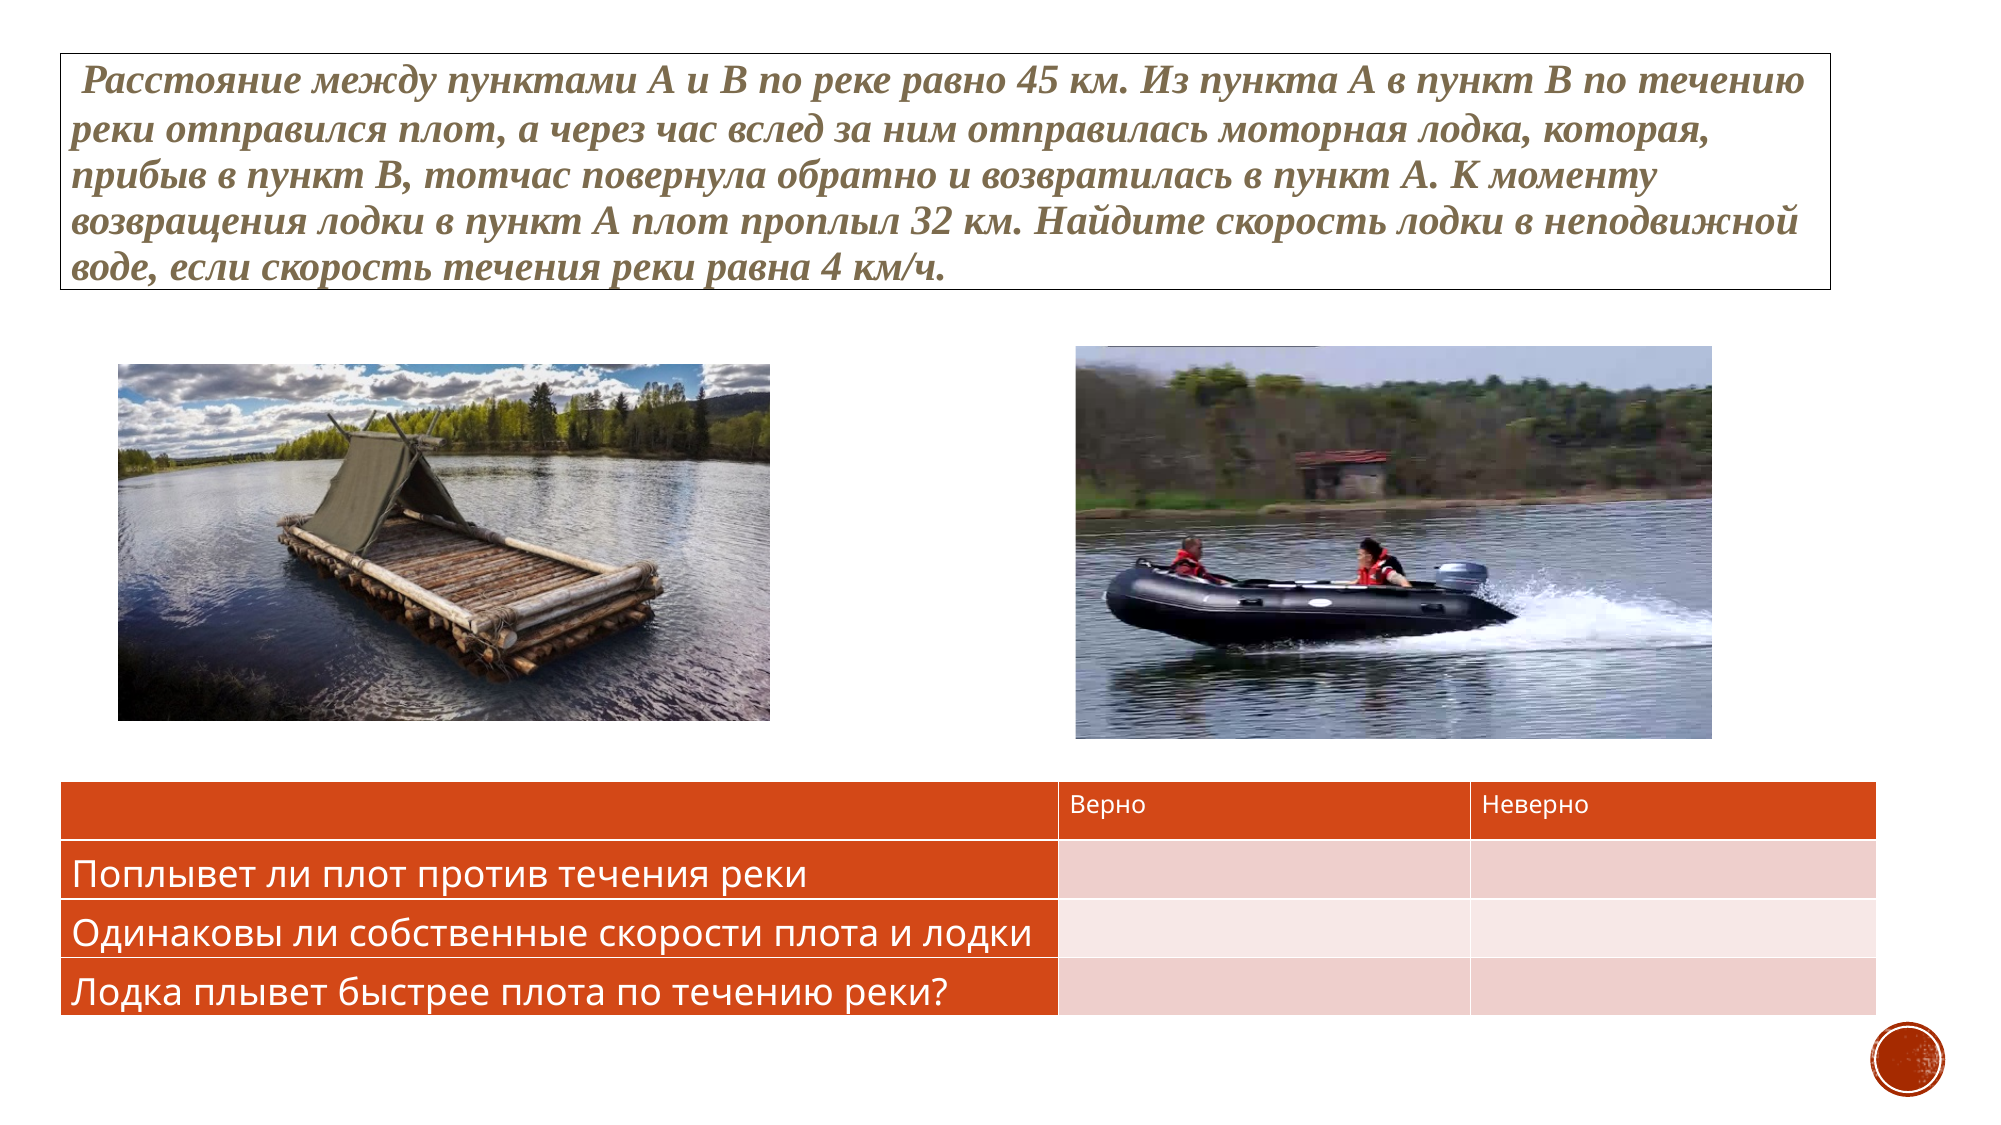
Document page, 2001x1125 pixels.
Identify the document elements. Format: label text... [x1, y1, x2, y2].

table_header Расстояние между пунктами А и В по реке равно 45 км. Из пункта А в пункт В по течению реки отправился плот, а через час вслед за ним отправилась моторная лодка, которая, прибыв в пункт В, тотчас повернула обратно и возвратилась в пункт А. К моменту возвращения лодки в пункт А плот проплыл 32 км. Найдите скорость лодки в неподвижной воде, если скорость течения реки равна 4 км/ч. [61, 54, 1830, 289]
table_cell [1471, 841, 1876, 898]
picture [1075, 346, 1712, 739]
table_cell [1059, 900, 1470, 957]
table_cell Одинаковы ли собственные скорости плота и лодки [61, 900, 1058, 957]
table_cell Поплывет ли плот против течения реки [61, 841, 1058, 898]
table_header Верно [1059, 782, 1470, 839]
table_cell [1471, 900, 1876, 957]
table_cell Лодка плывет быстрее плота по течению реки? [61, 958, 1058, 1015]
table_cell [1059, 841, 1470, 898]
table_cell [1471, 958, 1876, 1015]
table_cell [1059, 958, 1470, 1015]
table_header Неверно [1471, 782, 1876, 839]
table_header [61, 782, 1058, 839]
picture [118, 364, 770, 721]
